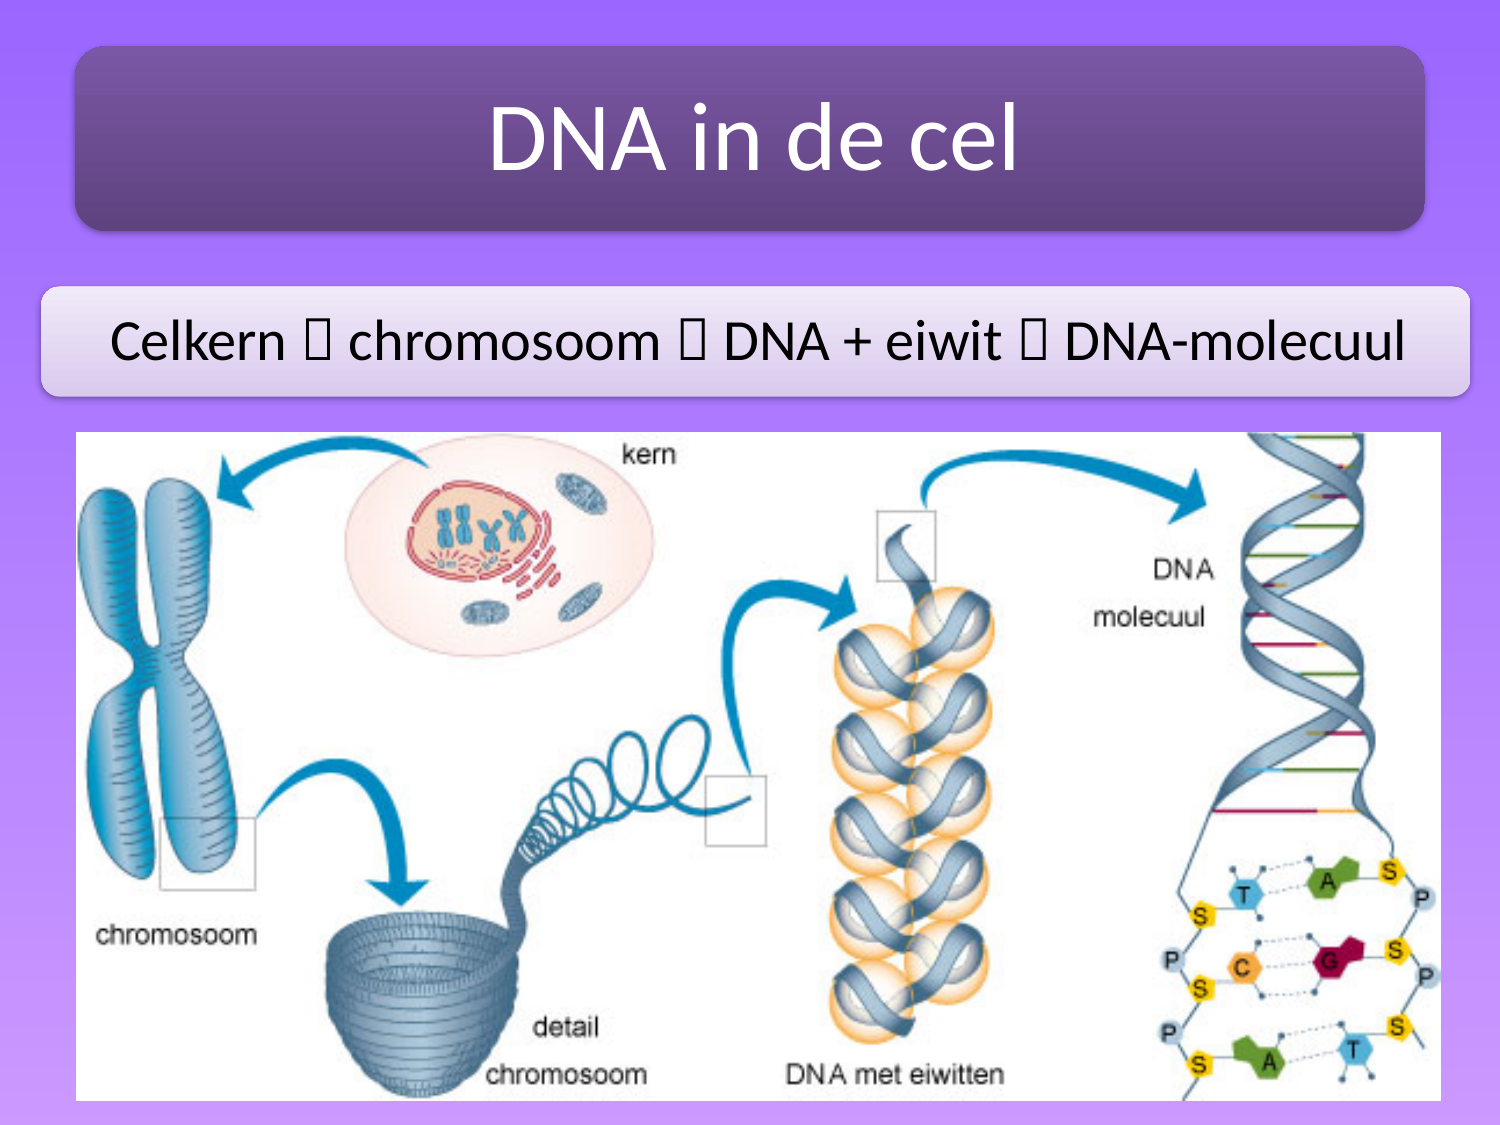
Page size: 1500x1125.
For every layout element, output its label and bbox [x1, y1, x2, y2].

list [41, 262, 1471, 421]
text_box [74, 44, 1426, 233]
picture [76, 432, 1441, 1101]
